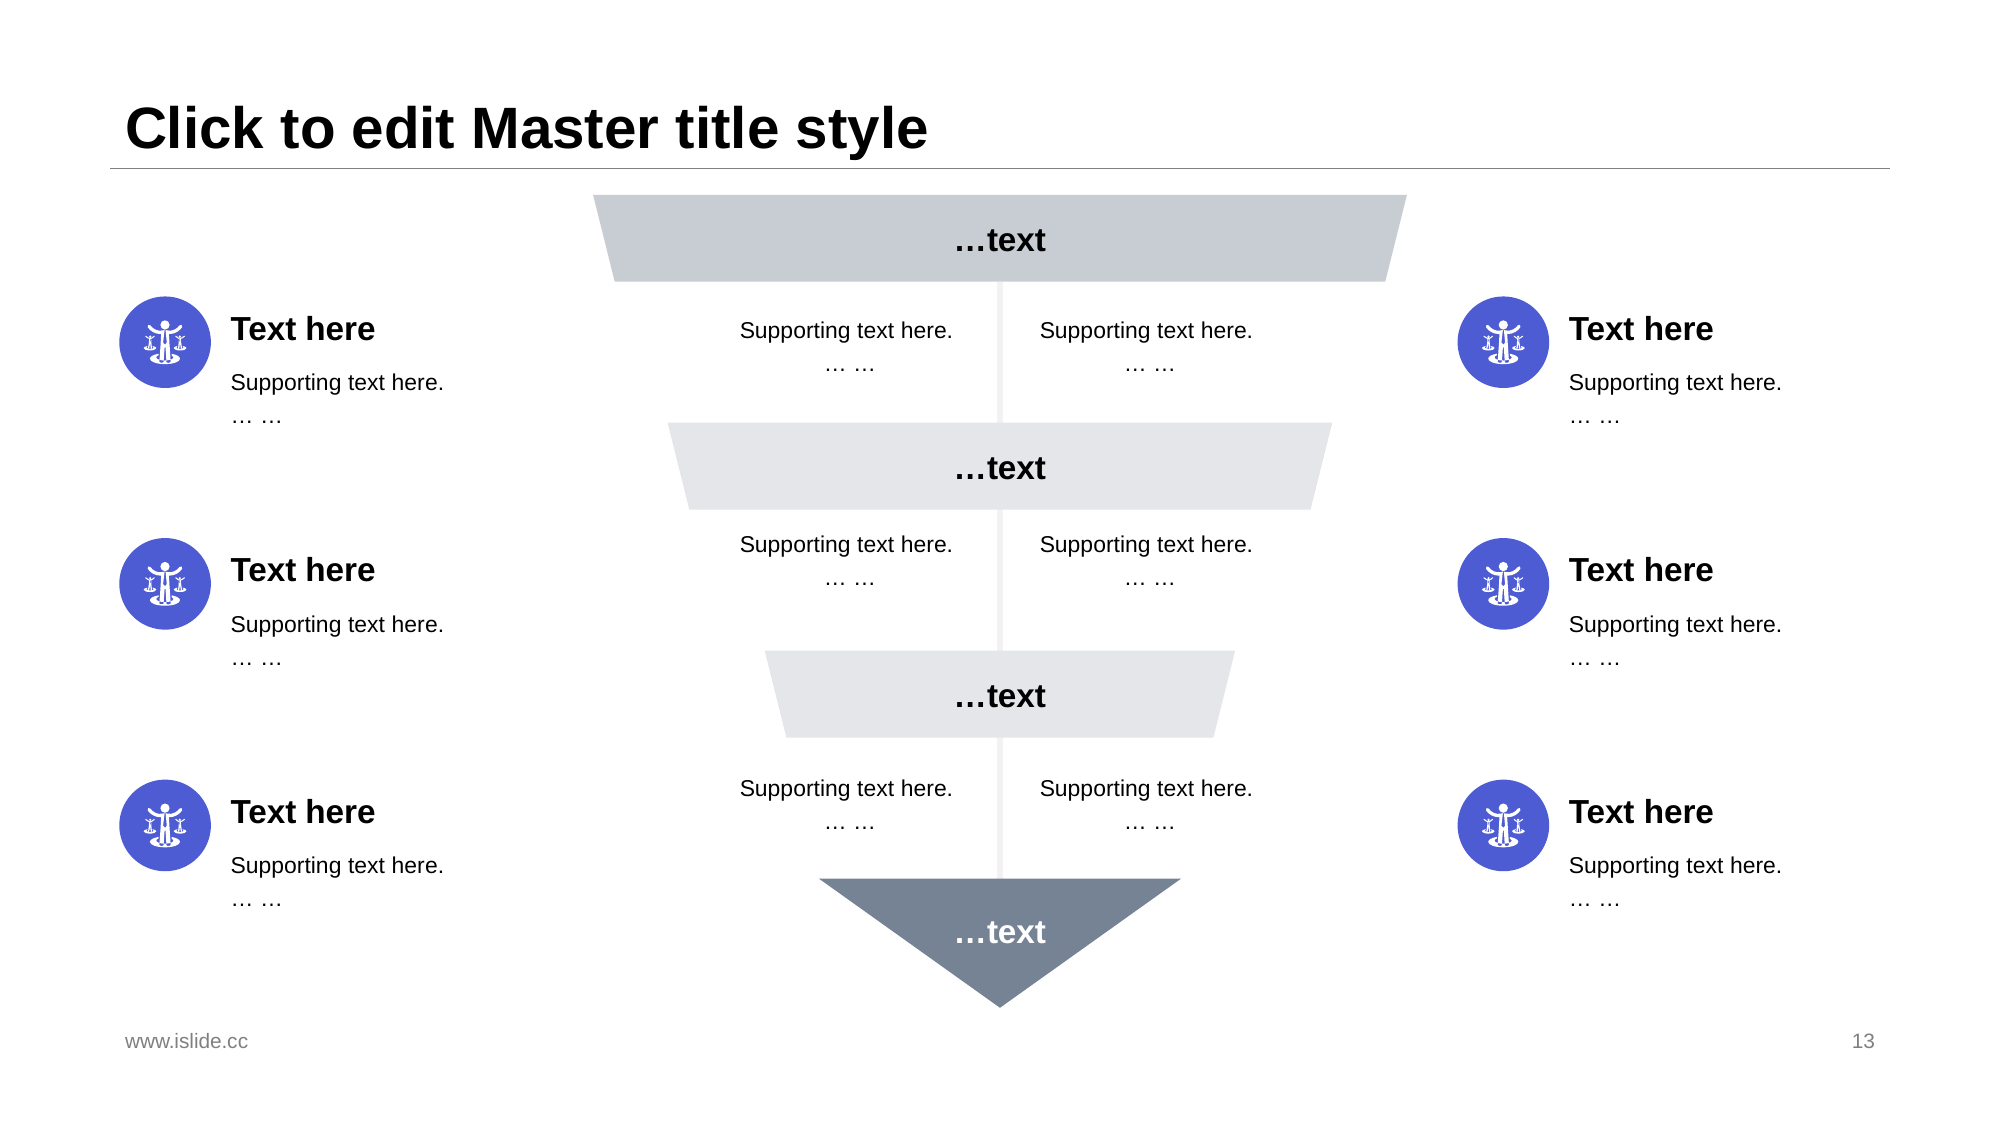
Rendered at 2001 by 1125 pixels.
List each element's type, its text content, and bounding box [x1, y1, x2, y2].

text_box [119, 194, 1890, 1008]
title Click to edit Master title style [109, 0, 1890, 169]
slide_number 13 [1412, 1023, 1890, 1058]
footer www.islide.cc [109, 1023, 790, 1058]
